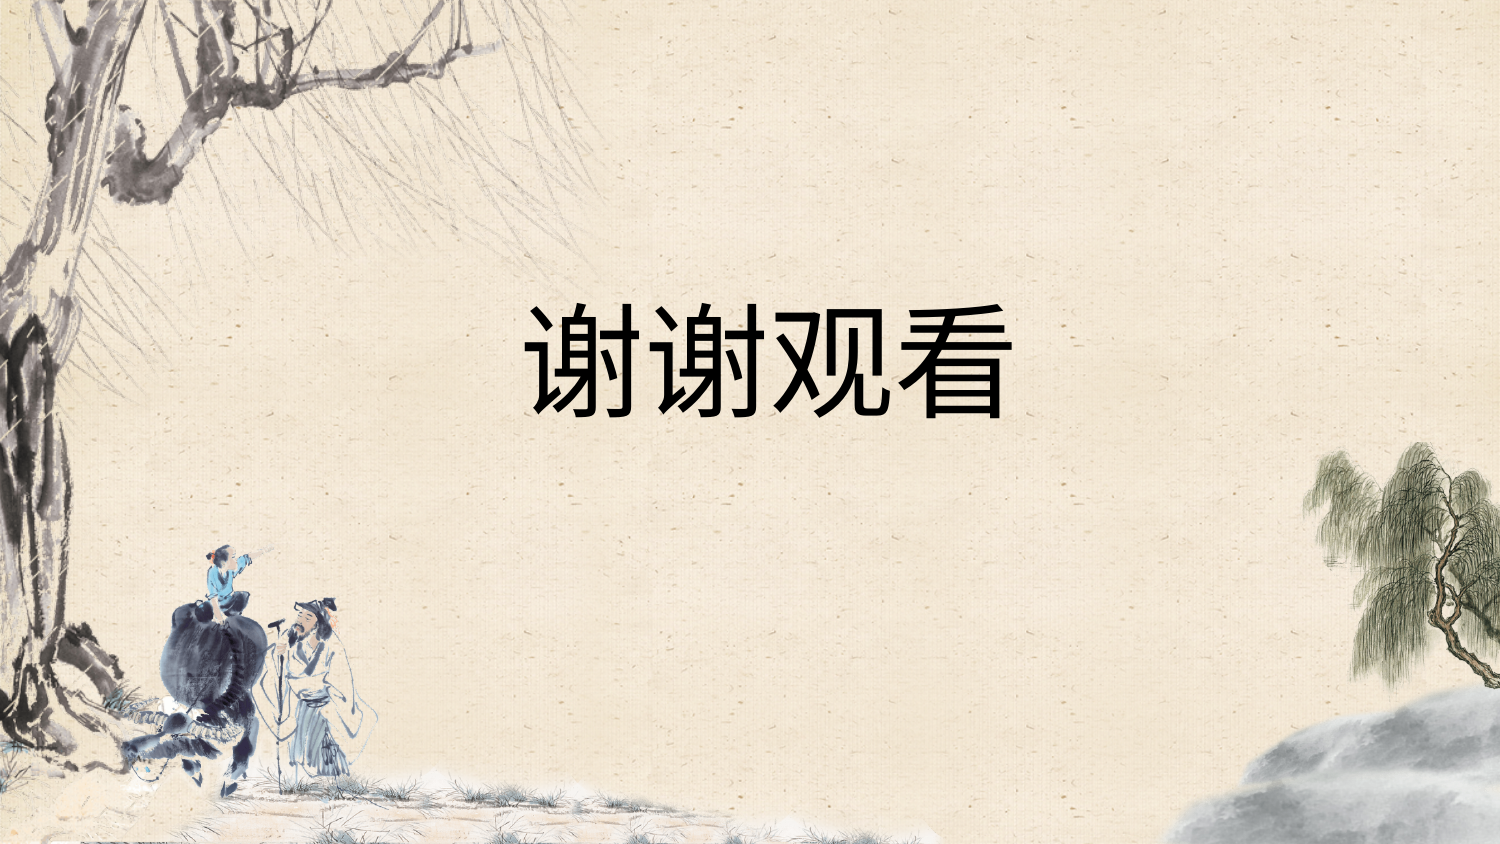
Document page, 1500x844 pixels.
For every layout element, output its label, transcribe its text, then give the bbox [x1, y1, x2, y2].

text_box 谢谢观看 [656, 276, 1035, 441]
picture [0, 0, 1500, 844]
